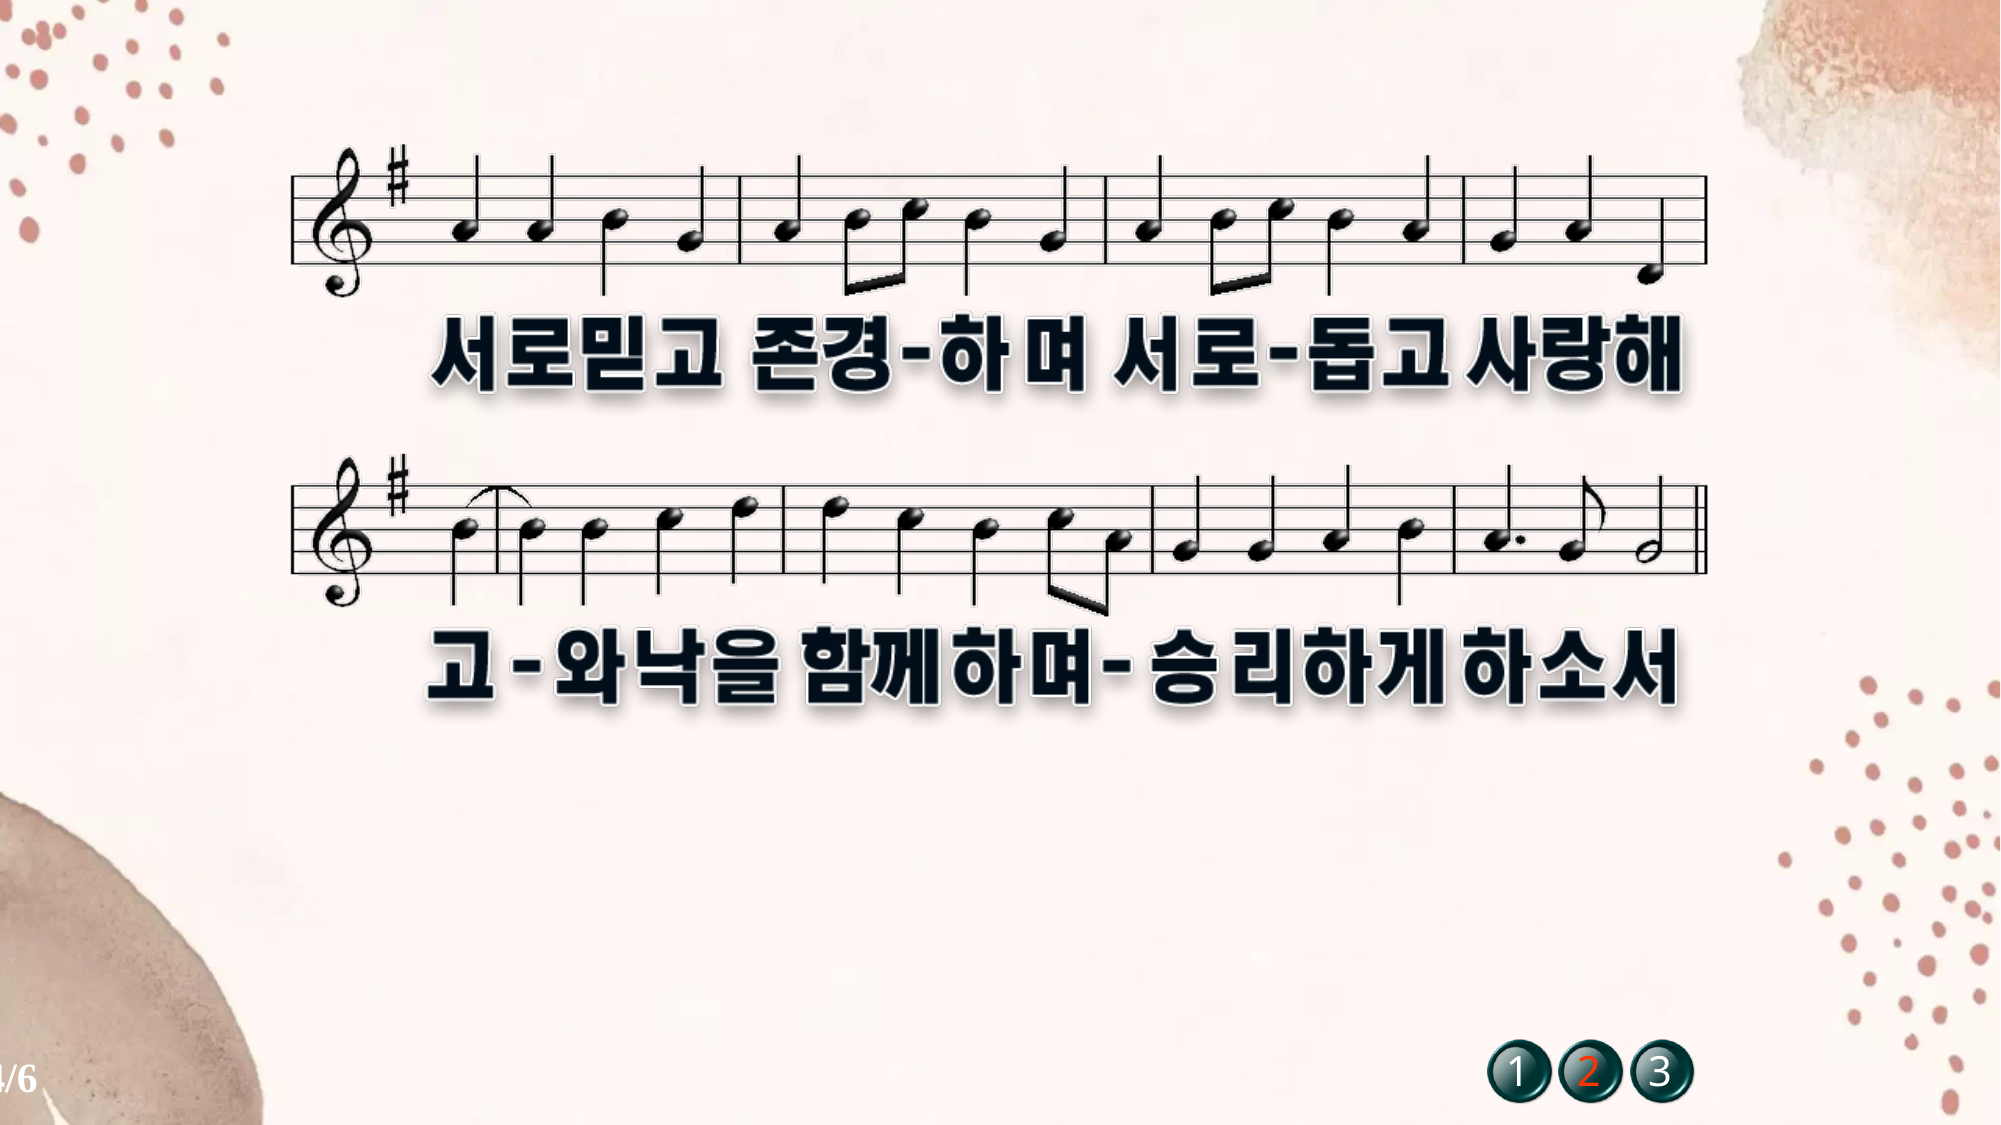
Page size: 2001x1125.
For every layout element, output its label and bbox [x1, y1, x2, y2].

text_box [1484, 1035, 1555, 1106]
text_box [1627, 1035, 1697, 1106]
picture [0, 0, 2001, 1125]
text_box [1555, 1035, 1626, 1106]
